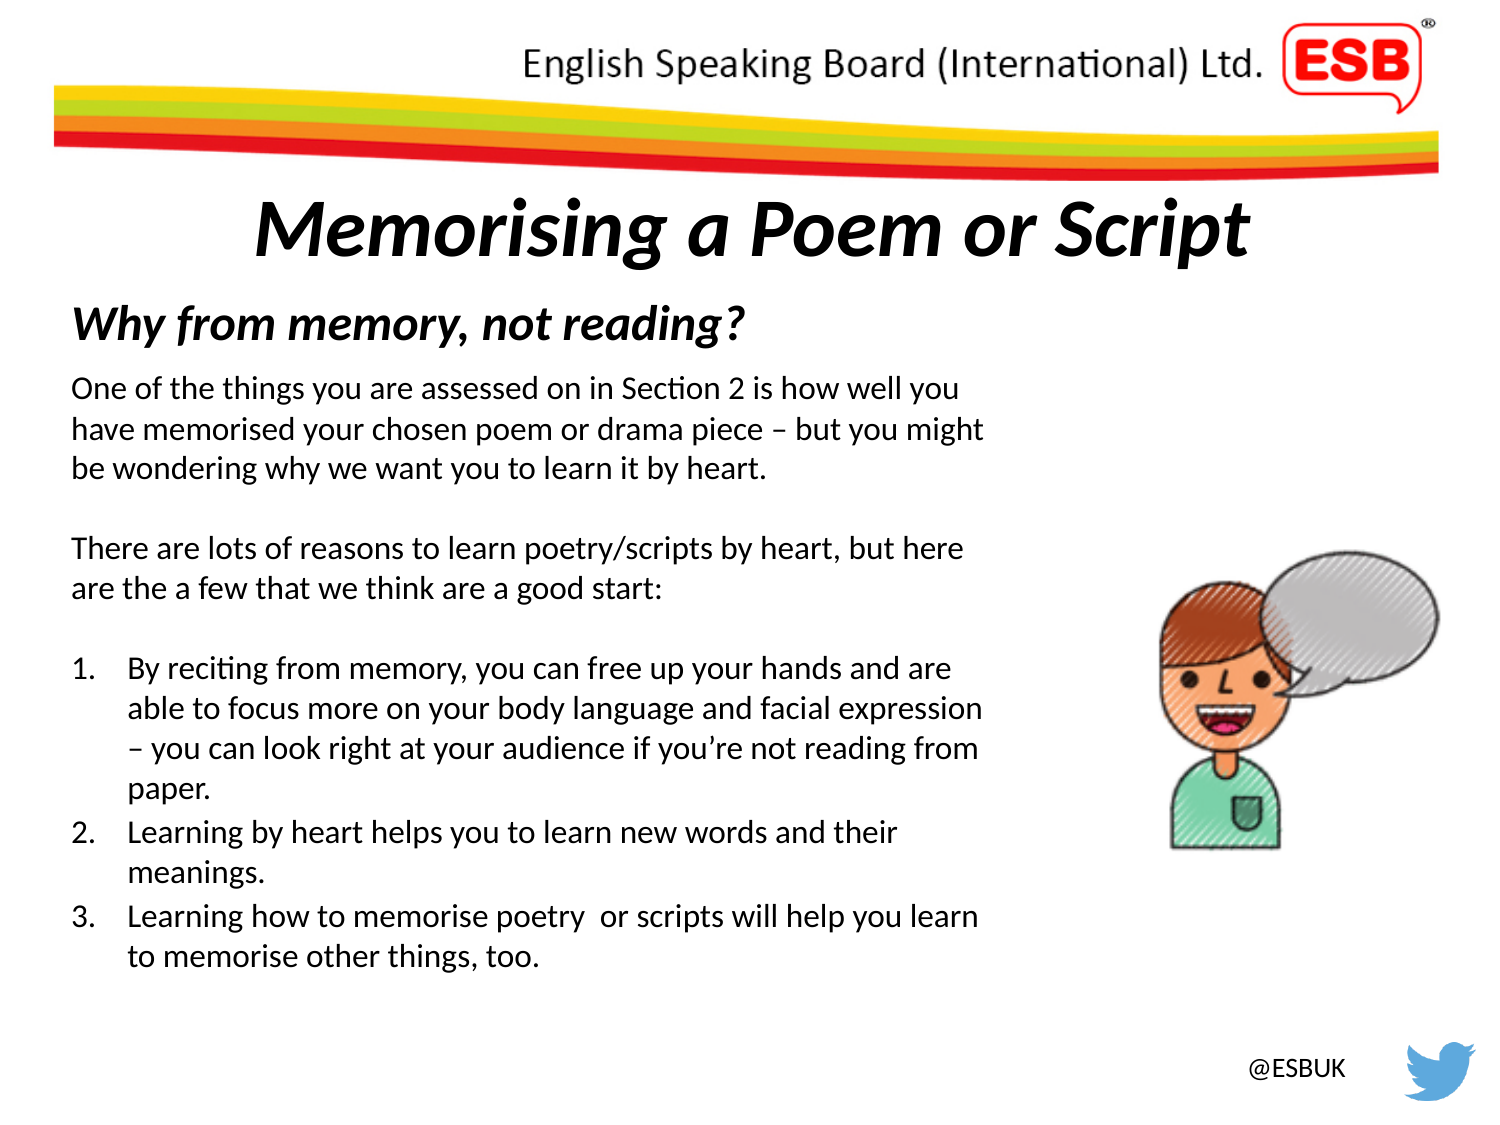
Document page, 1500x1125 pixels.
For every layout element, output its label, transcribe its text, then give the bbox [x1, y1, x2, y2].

title Memorising a Poem or Script [105, 171, 1399, 288]
text_box One of the things you are assessed on in Section 2 is how well you have memorised your chosen poem or drama piece – but you might be wondering why we want you to learn it by heart. There are lots of reasons to learn poetry/scripts by heart, but here are the a few that we think are a good start: By reciting from memory, you can free up your hands and are able to focus more on your body language and facial expression – you can look right at your audience if you’re not reading from paper. Learning by heart helps you to learn new words and their meanings. Learning how to memorise poetry or scripts will help you learn to memorise other things, too. [56, 359, 1011, 1026]
text_box Why from memory, not reading? [56, 283, 904, 359]
picture [1404, 1042, 1476, 1101]
picture [0, 0, 1500, 189]
picture [1118, 523, 1474, 870]
